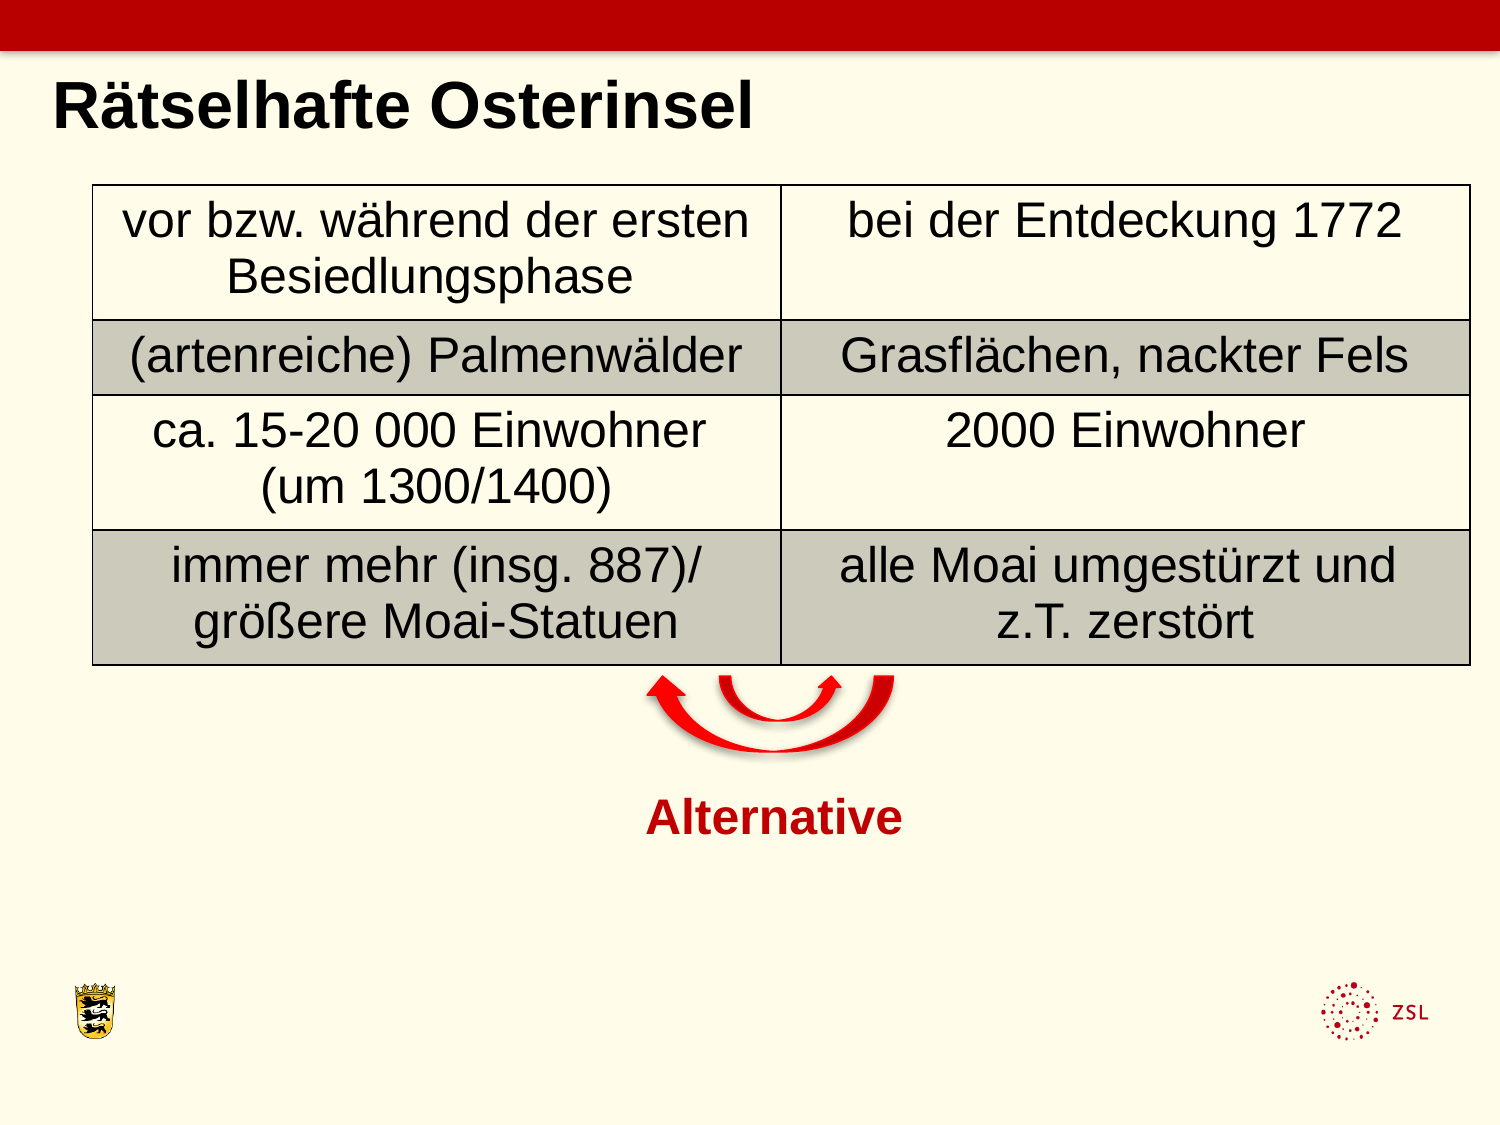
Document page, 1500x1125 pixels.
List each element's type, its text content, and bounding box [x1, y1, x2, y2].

table_cell Grasflächen, nackter Fels [782, 321, 1469, 394]
table_header vor bzw. während der ersten Besiedlungsphase [93, 186, 780, 319]
text_box [646, 675, 895, 753]
text_box [718, 675, 842, 722]
table_cell (artenreiche) Palmenwälder [93, 321, 780, 394]
picture [73, 981, 117, 1041]
text_box Rätselhafte Osterinsel [37, 54, 771, 230]
table_cell immer mehr (insg. 887)/ größere Moai-Statuen [93, 531, 780, 664]
table_header bei der Entdeckung 1772 [782, 186, 1469, 319]
text_box Alternative [630, 776, 933, 852]
table_cell 2000 Einwohner [782, 396, 1469, 529]
table_cell alle Moai umgestürzt und z.T. zerstört [782, 531, 1469, 664]
picture [1320, 981, 1429, 1041]
table_cell ca. 15-20 000 Einwohner (um 1300/1400) [93, 396, 780, 529]
